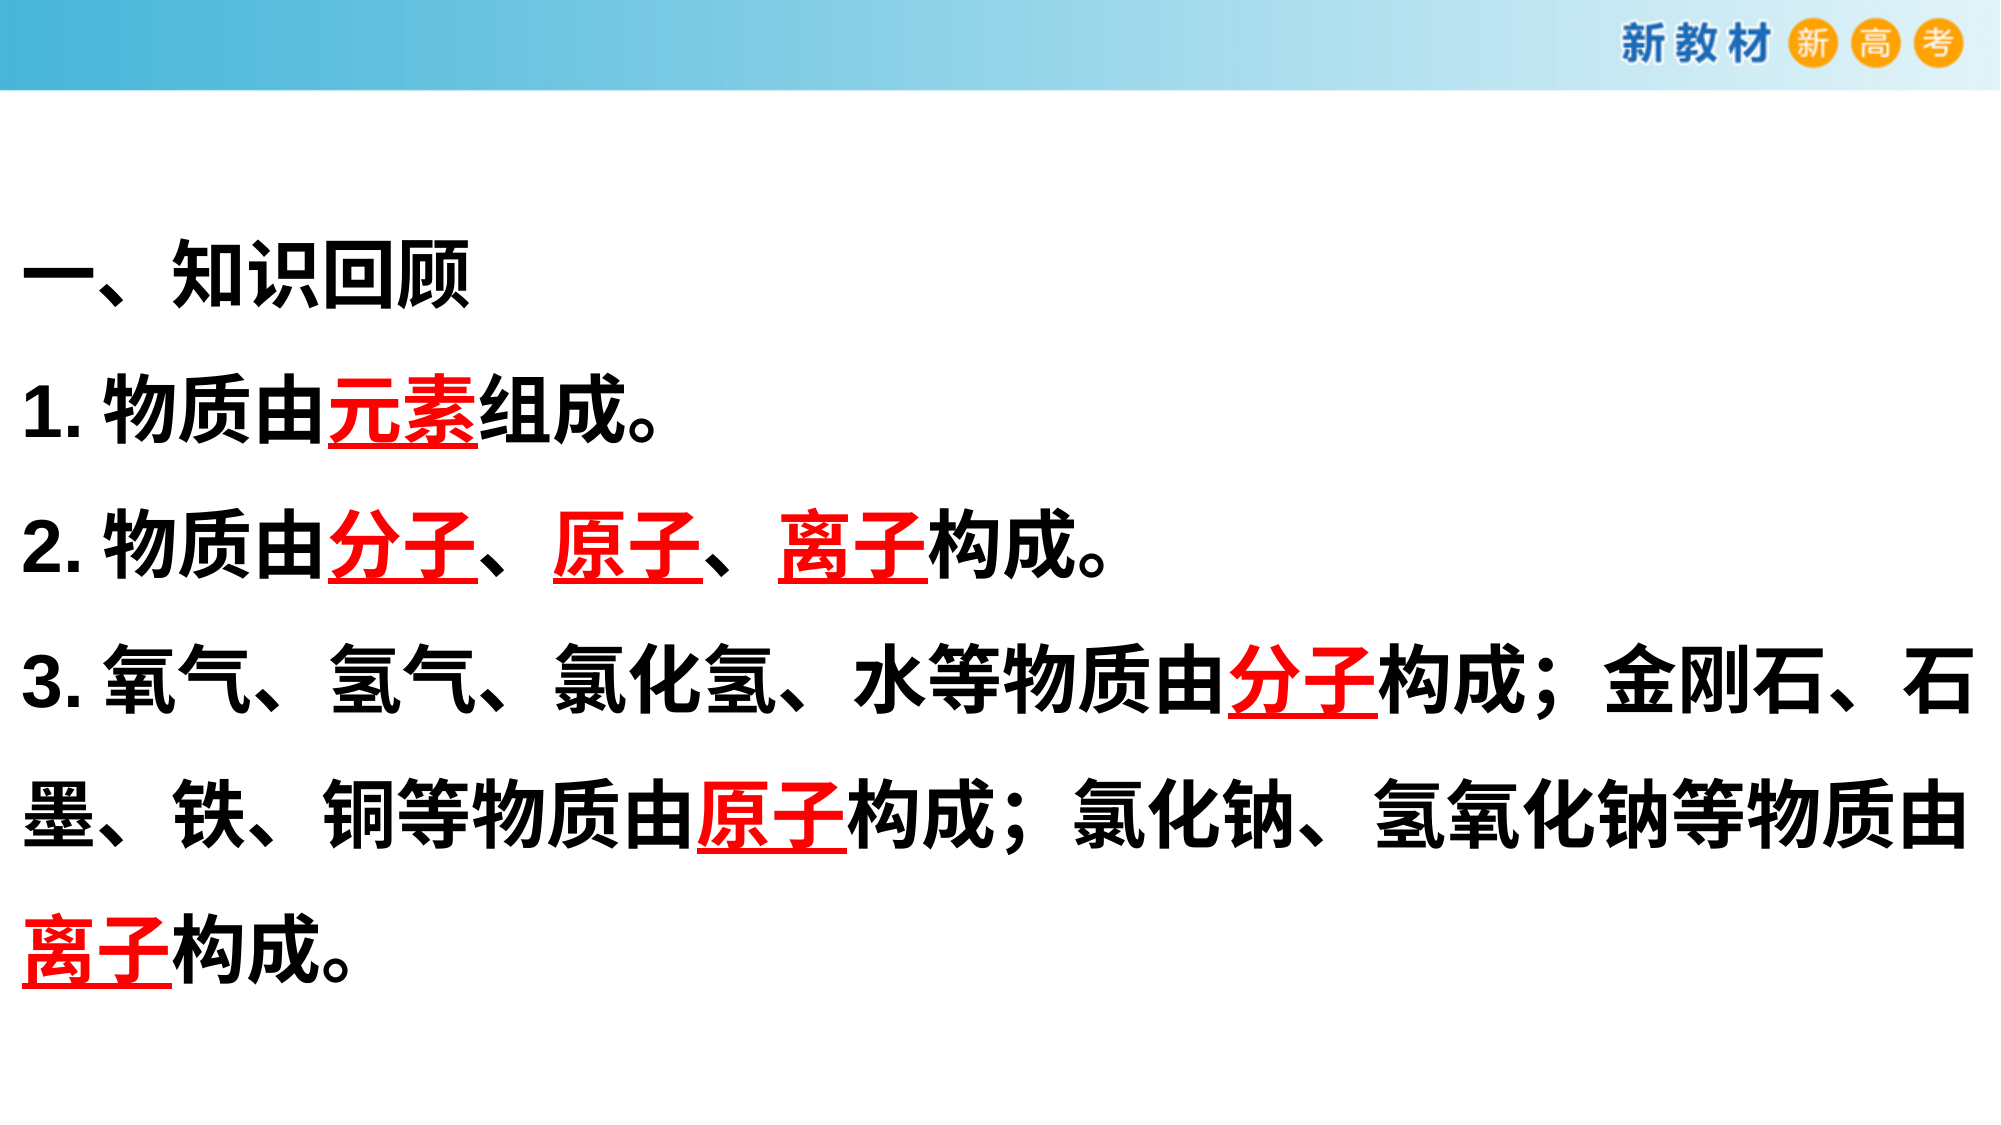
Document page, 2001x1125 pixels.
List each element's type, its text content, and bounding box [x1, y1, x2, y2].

text_box 一、知识回顾 1.物质由元素组成。 2.物质由分子、原子、离子构成。 3.氧气、氢气、氯化氢、水等物质由分子构成；金刚石、石墨、铁、铜等物质由原子构成；氯化钠、氢氧化钠等物质由离子构成。 [7, 175, 1993, 1001]
picture [0, 0, 2001, 1125]
